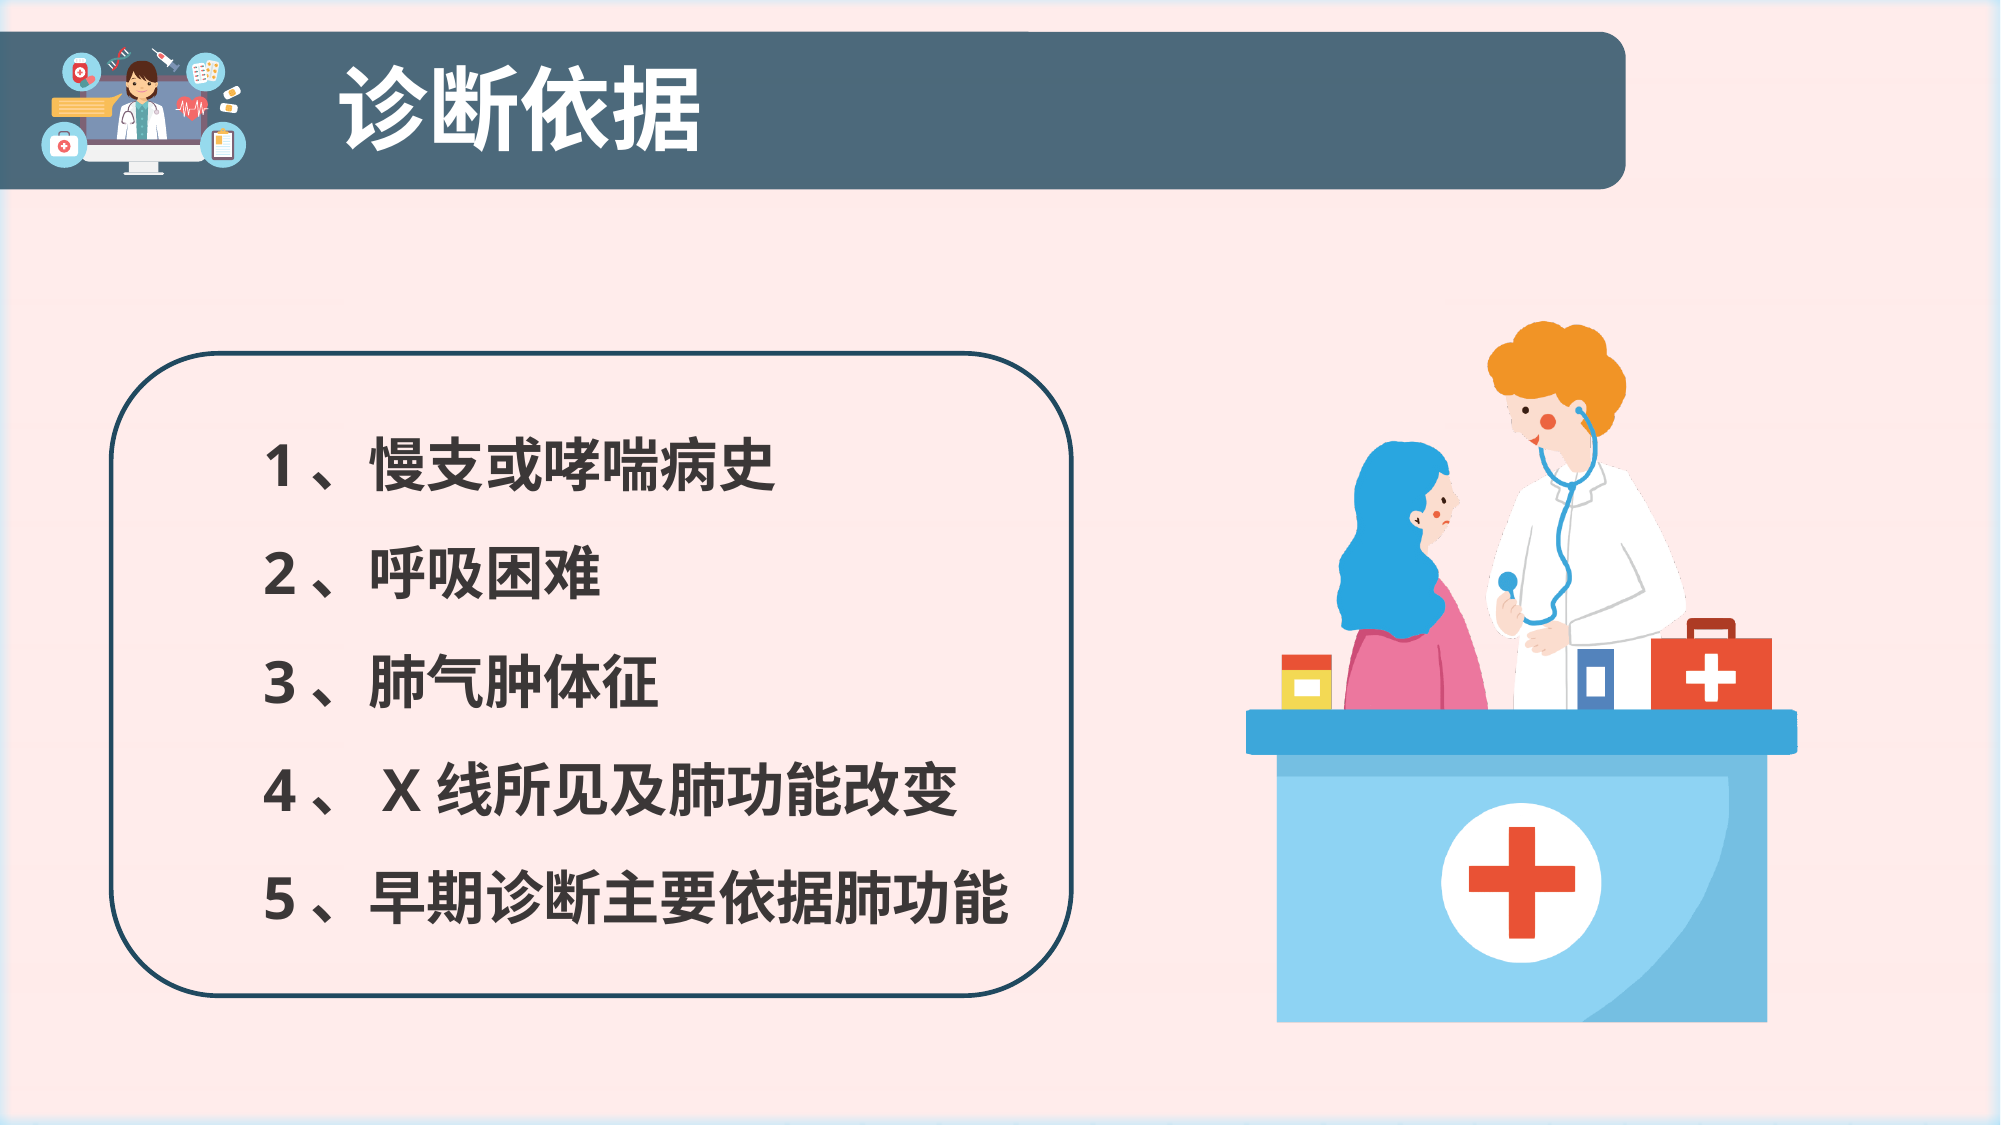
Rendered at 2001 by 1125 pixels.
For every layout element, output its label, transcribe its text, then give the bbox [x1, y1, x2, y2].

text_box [41, 46, 246, 175]
text_box [3, 1, 1995, 1120]
text_box 诊断依据 [321, 44, 1034, 170]
picture [9, 5, 1989, 1116]
text_box [110, 352, 1073, 997]
text_box 1、慢支或哮喘病史 2、呼吸困难 3、肺气肿体征 4、X线所见及肺功能改变 5、早期诊断主要依据肺功能 [248, 403, 1052, 1072]
text_box [0, 0, 2000, 1125]
text_box [0, 30, 1627, 191]
